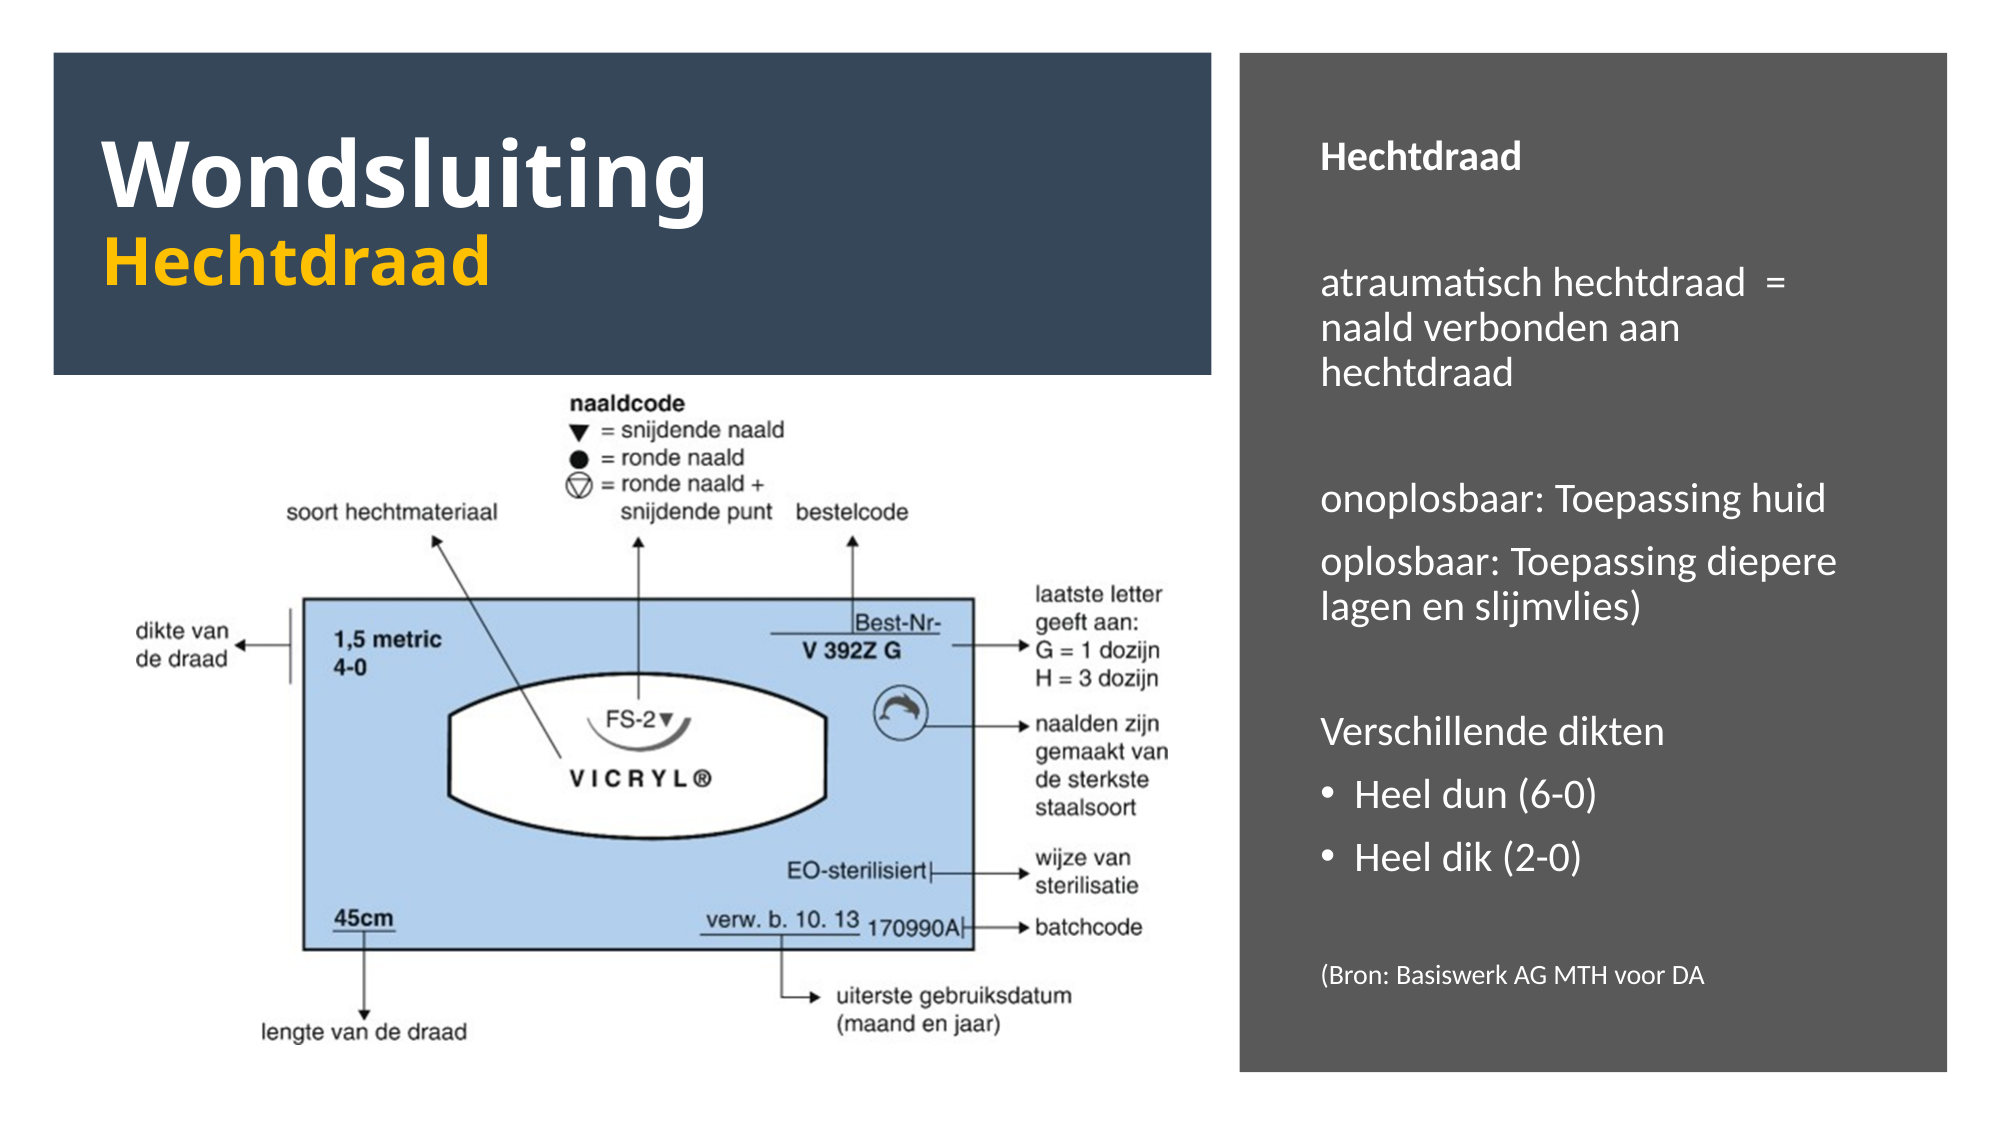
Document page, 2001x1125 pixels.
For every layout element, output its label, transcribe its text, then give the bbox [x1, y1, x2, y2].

picture [136, 392, 1168, 1045]
title Wondsluiting Hechtdraad [85, 80, 1168, 348]
list Hechtdraad atraumatisch hechtdraad = naald verbonden aan hechtdraad onoplosbaar: Toepassing huid oplosbaar: Toepassing diepere lagen en slijmvlies) Verschillende dikten Heel dun (6-0) Heel dik (2-0) (Bron: Basiswerk AG MTH voor DA [1305, 125, 1882, 1000]
text_box [1239, 52, 1948, 1073]
text_box [53, 52, 1212, 376]
